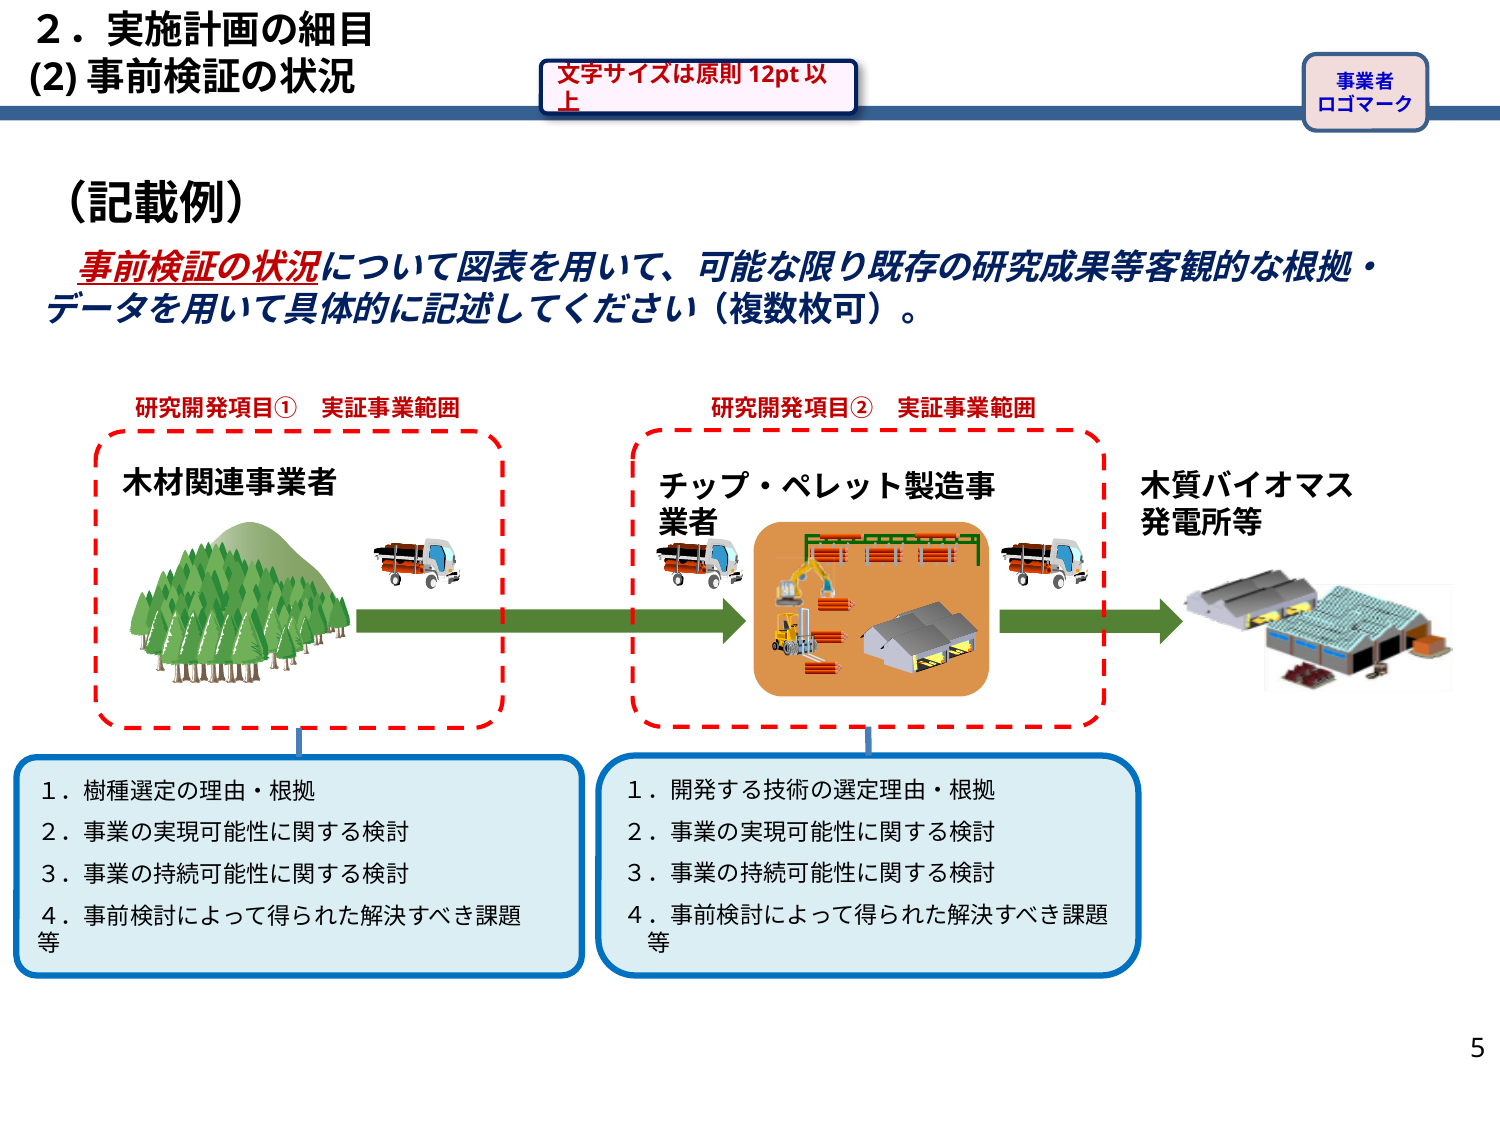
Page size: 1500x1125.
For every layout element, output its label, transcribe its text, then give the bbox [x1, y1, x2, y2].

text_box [1303, 53, 1428, 131]
text_box [1105, 598, 1177, 645]
picture [658, 535, 747, 599]
text_box 文字サイズは原則12pt以上 [538, 58, 859, 116]
picture [376, 535, 464, 599]
text_box 木質バイオマス 発電所等 [1125, 458, 1500, 548]
text_box [630, 428, 1107, 729]
title ２．実施計画の細目 (2)事前検証の状況 [29, 12, 1456, 92]
text_box １．樹種選定の理由・根拠 ２．事業の実現可能性に関する検討 ３．事業の持続可能性に関する検討 ４．事前検討によって得られた解決すべき課題 等 [14, 755, 584, 978]
picture [1182, 569, 1454, 692]
text_box [503, 609, 632, 633]
text_box [93, 429, 505, 731]
text_box 5 [1397, 1030, 1486, 1067]
text_box 研究開発項目① 実証事業範囲 [120, 385, 476, 429]
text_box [753, 521, 990, 697]
text_box 事前検証の状況について図表を用いて、可能な限り既存の研究成果等客観的な根拠・データを用いて具体的に記述してください（複数枚可）。 [42, 245, 1446, 329]
text_box 研究開発項目② 実証事業範囲 [696, 385, 1052, 429]
picture [128, 521, 352, 684]
picture [1003, 535, 1091, 599]
text_box １．開発する技術の選定理由・根拠 ２．事業の実現可能性に関する検討 ３．事業の持続可能性に関する検討 ４．事前検討によって得られた解決すべき課題 等 [596, 753, 1141, 978]
text_box （記載例） [41, 172, 1236, 229]
